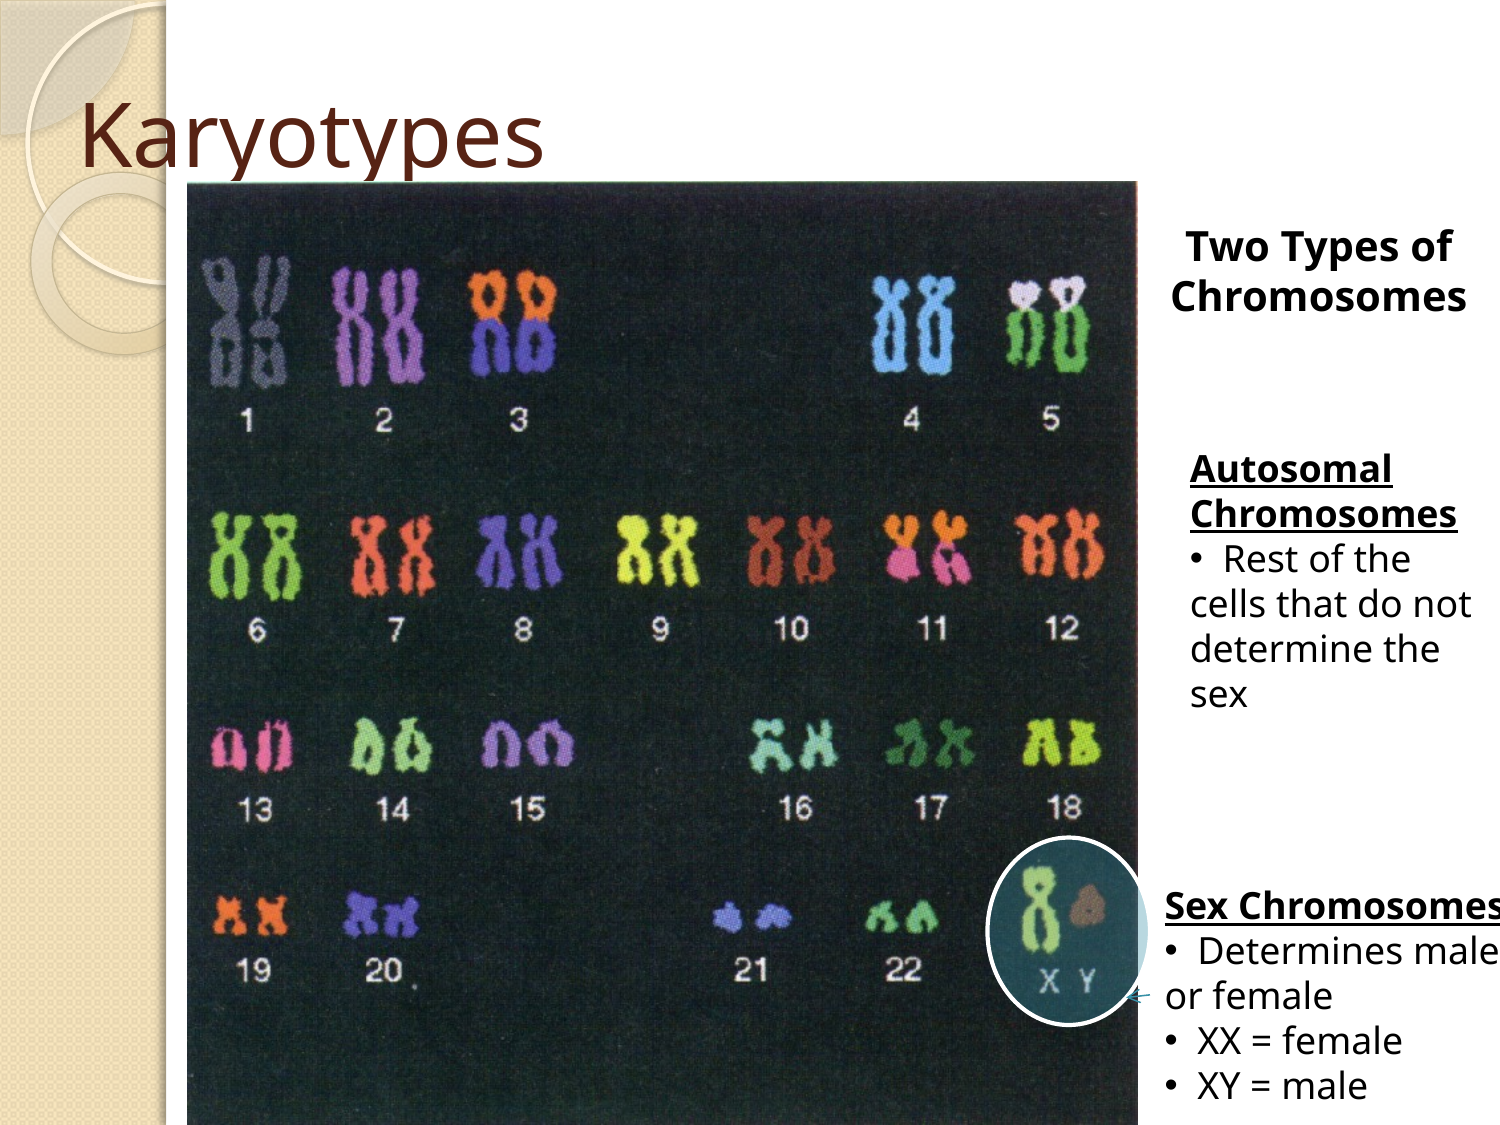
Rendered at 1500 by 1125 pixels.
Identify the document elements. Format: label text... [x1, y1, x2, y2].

text_box Two Types of Chromosomes [1145, 212, 1500, 328]
text_box Autosomal Chromosomes Rest of the cells that do not determine the sex [1175, 437, 1500, 723]
title Karyotypes [62, 37, 1293, 225]
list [187, 181, 1138, 1125]
text_box Sex Chromosomes Determines male or female XX = female XY = male [1149, 874, 1500, 1115]
text_box [1145, 892, 1153, 970]
